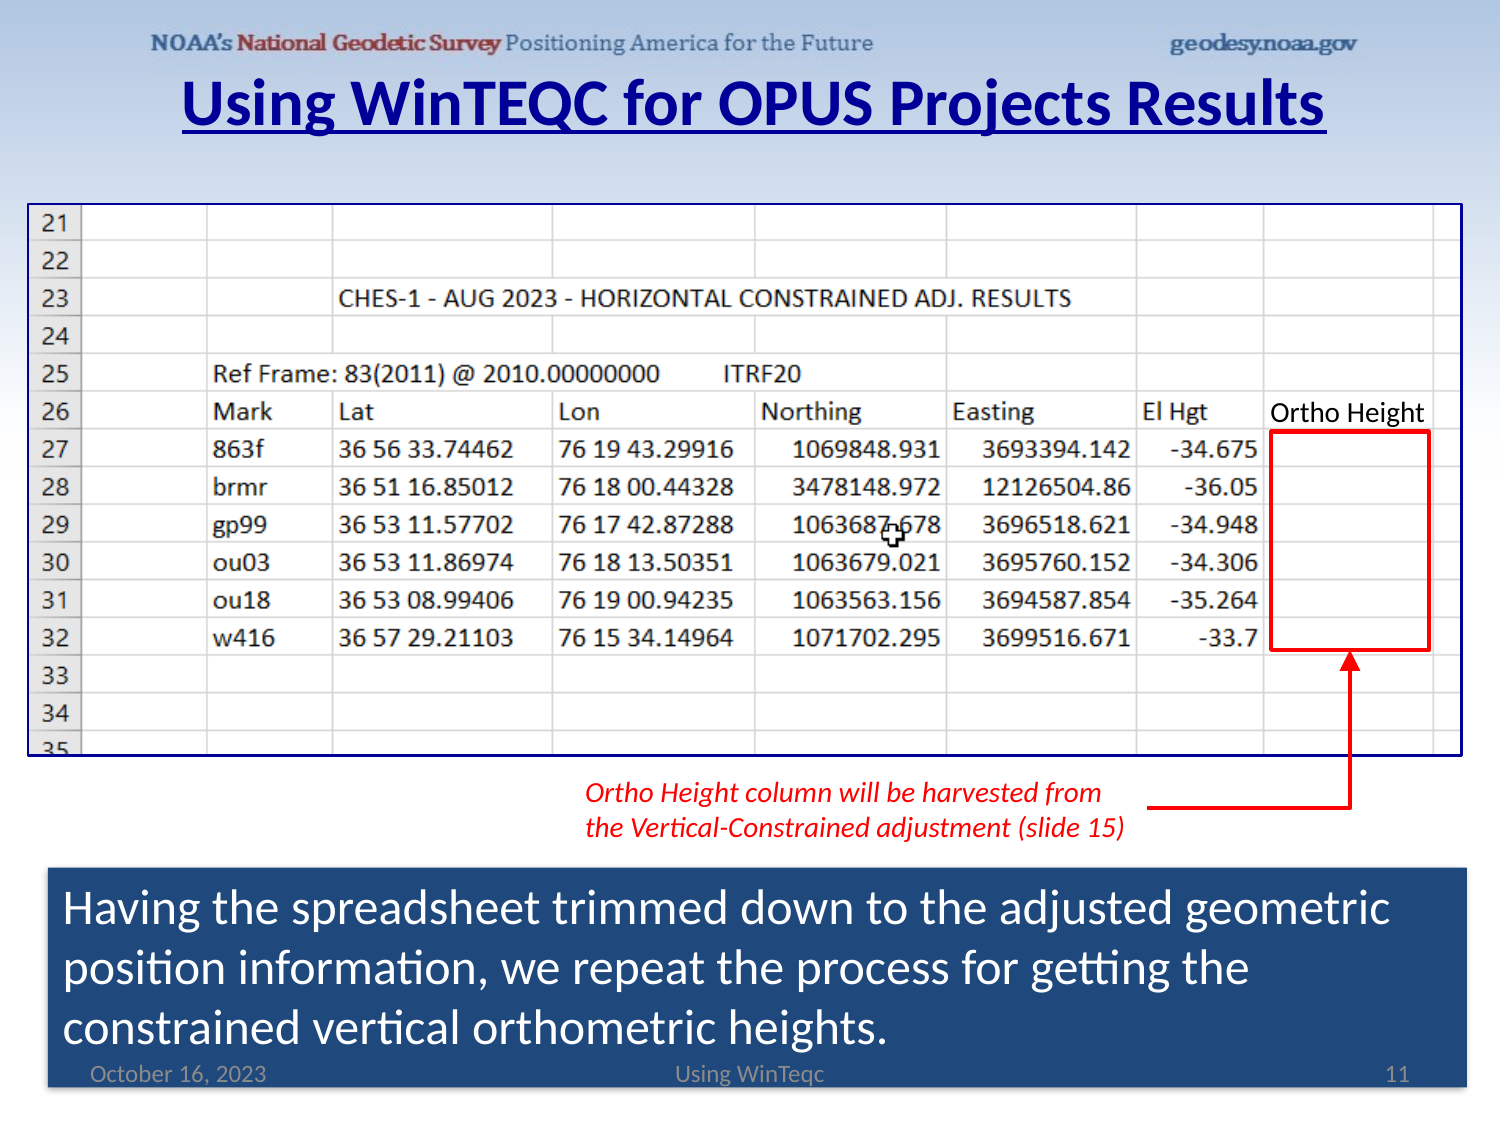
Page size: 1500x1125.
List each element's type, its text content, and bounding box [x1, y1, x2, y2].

text_box Ortho Height column will be harvested from the Vertical-Constrained adjustment (slide 15) [570, 765, 1147, 851]
text_box Having the spreadsheet trimmed down to the adjusted geometric position information, we repeat the process for getting the constrained vertical orthometric heights. [47, 867, 1467, 1088]
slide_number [75, 1042, 425, 1103]
slide_number 11 [1074, 1042, 1425, 1103]
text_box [1146, 649, 1351, 810]
footer Using WinTeqc [512, 1042, 988, 1103]
picture [0, 0, 1500, 1125]
text_box Using WinTEQC for OPUS Projects Results [62, 46, 1446, 151]
